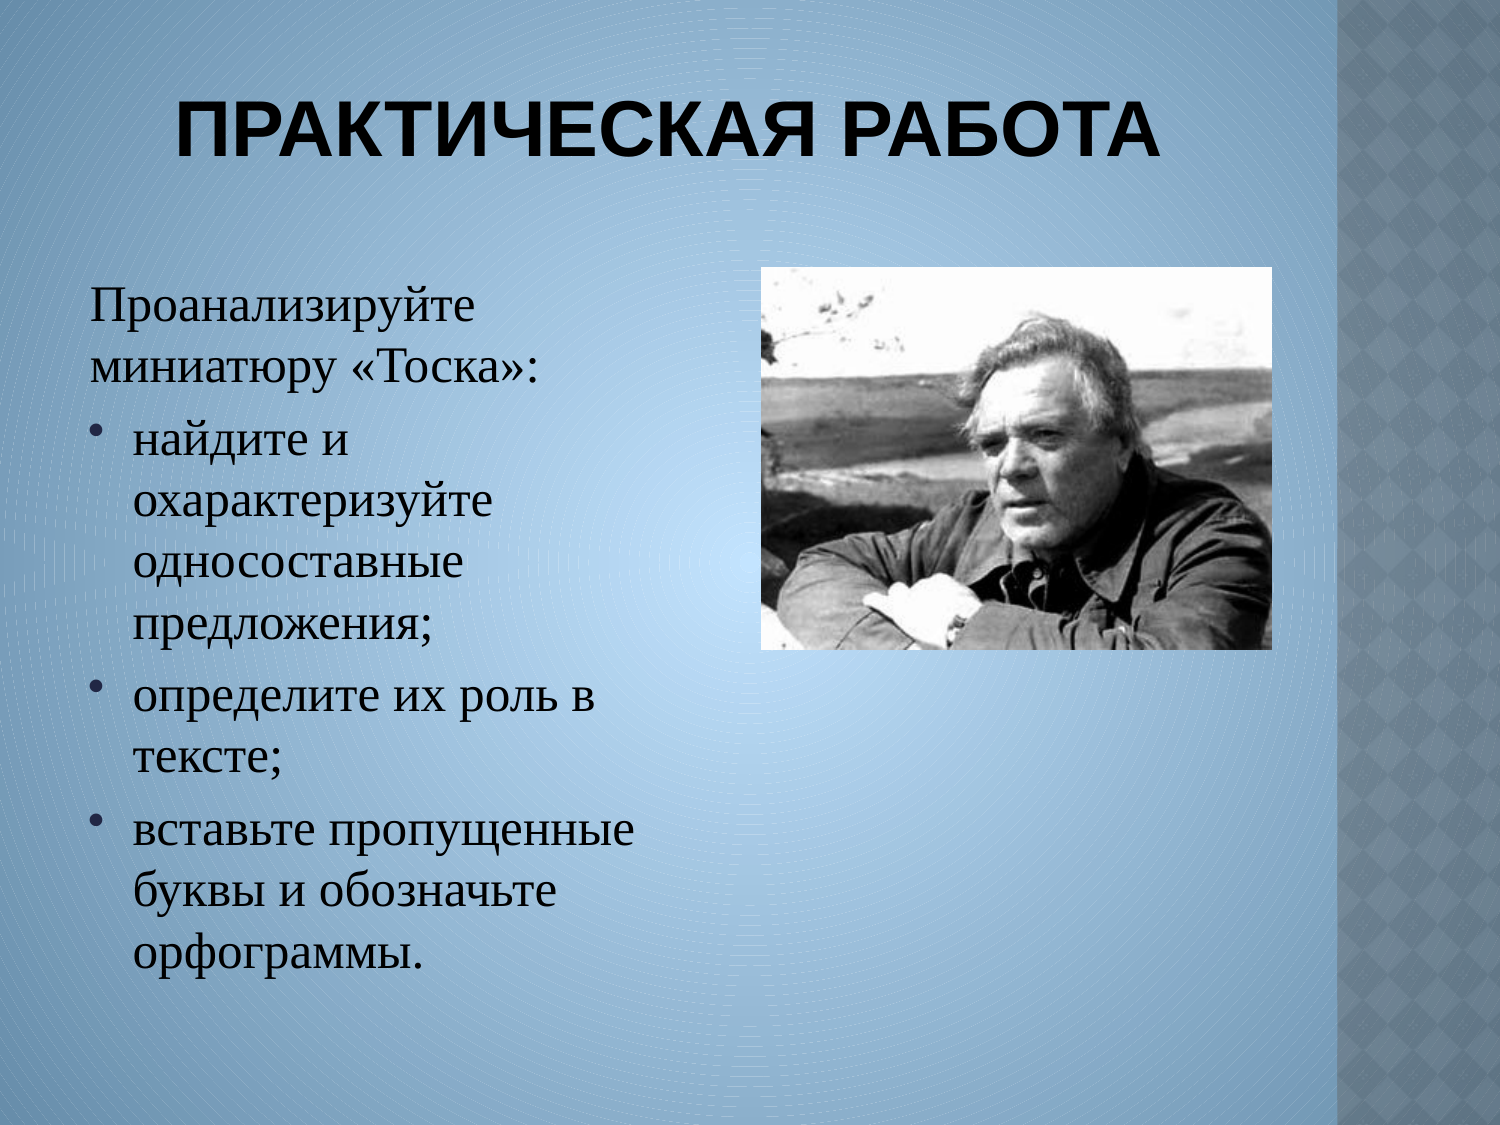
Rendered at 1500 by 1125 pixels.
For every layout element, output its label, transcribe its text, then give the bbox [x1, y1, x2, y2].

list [761, 266, 1273, 651]
list Проанализируйте миниатюру «Тоска»: найдите и охарактеризуйте односоставные предложения; определите их роль в тексте; вставьте пропущенные буквы и обозначьте орфограммы. [75, 262, 653, 1005]
title Практическая работа [75, 52, 1263, 173]
